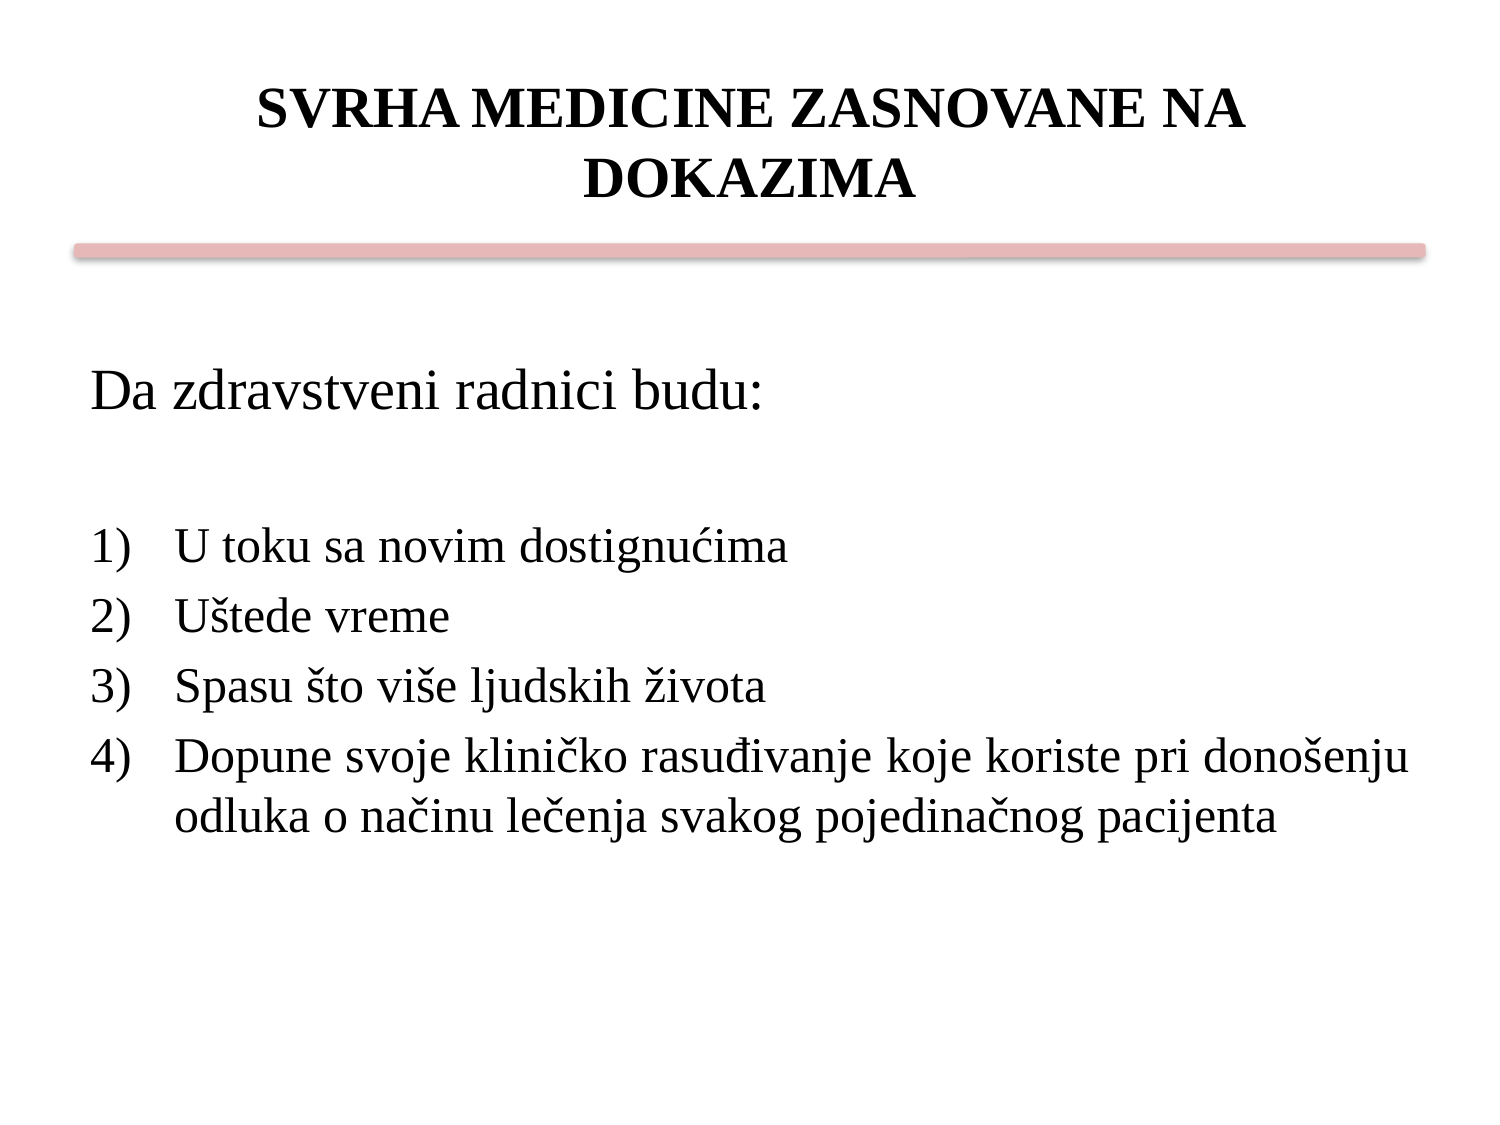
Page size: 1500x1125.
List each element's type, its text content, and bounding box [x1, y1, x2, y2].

title SVRHA MEDICINE ZASNOVANE NA DOKAZIMA [75, 45, 1425, 233]
list Da zdravstveni radnici budu: U toku sa novim dostignućima Uštede vreme Spasu što više ljudskih života Dopune svoje kliničko rasuđivanje koje koriste pri donošenju odluka o načinu lečenja svakog pojedinačnog pacijenta [75, 264, 1425, 1005]
text_box [74, 243, 1426, 258]
